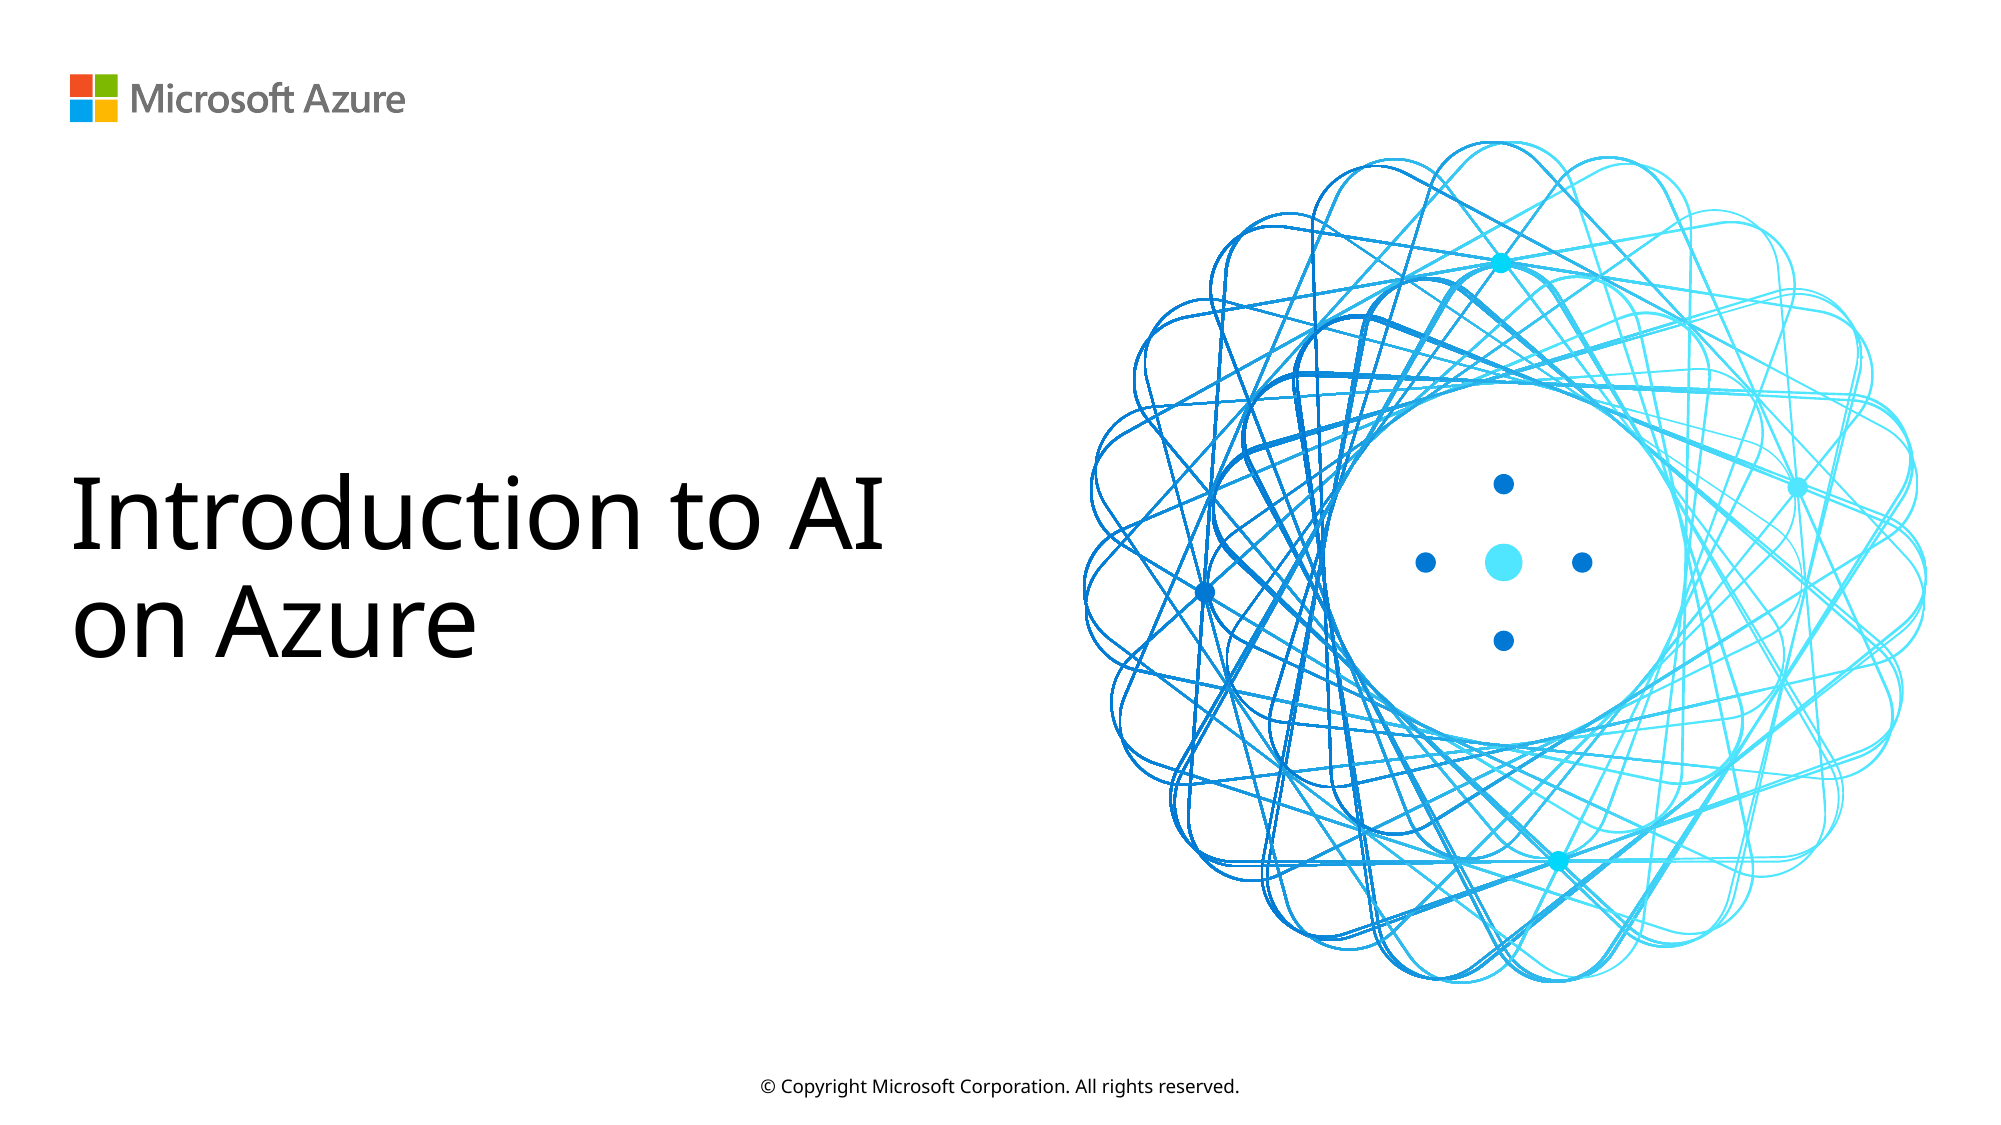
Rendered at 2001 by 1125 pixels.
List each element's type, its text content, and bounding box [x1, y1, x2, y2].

title Introduction to AI on Azure [70, 344, 961, 710]
picture [22, 26, 455, 170]
